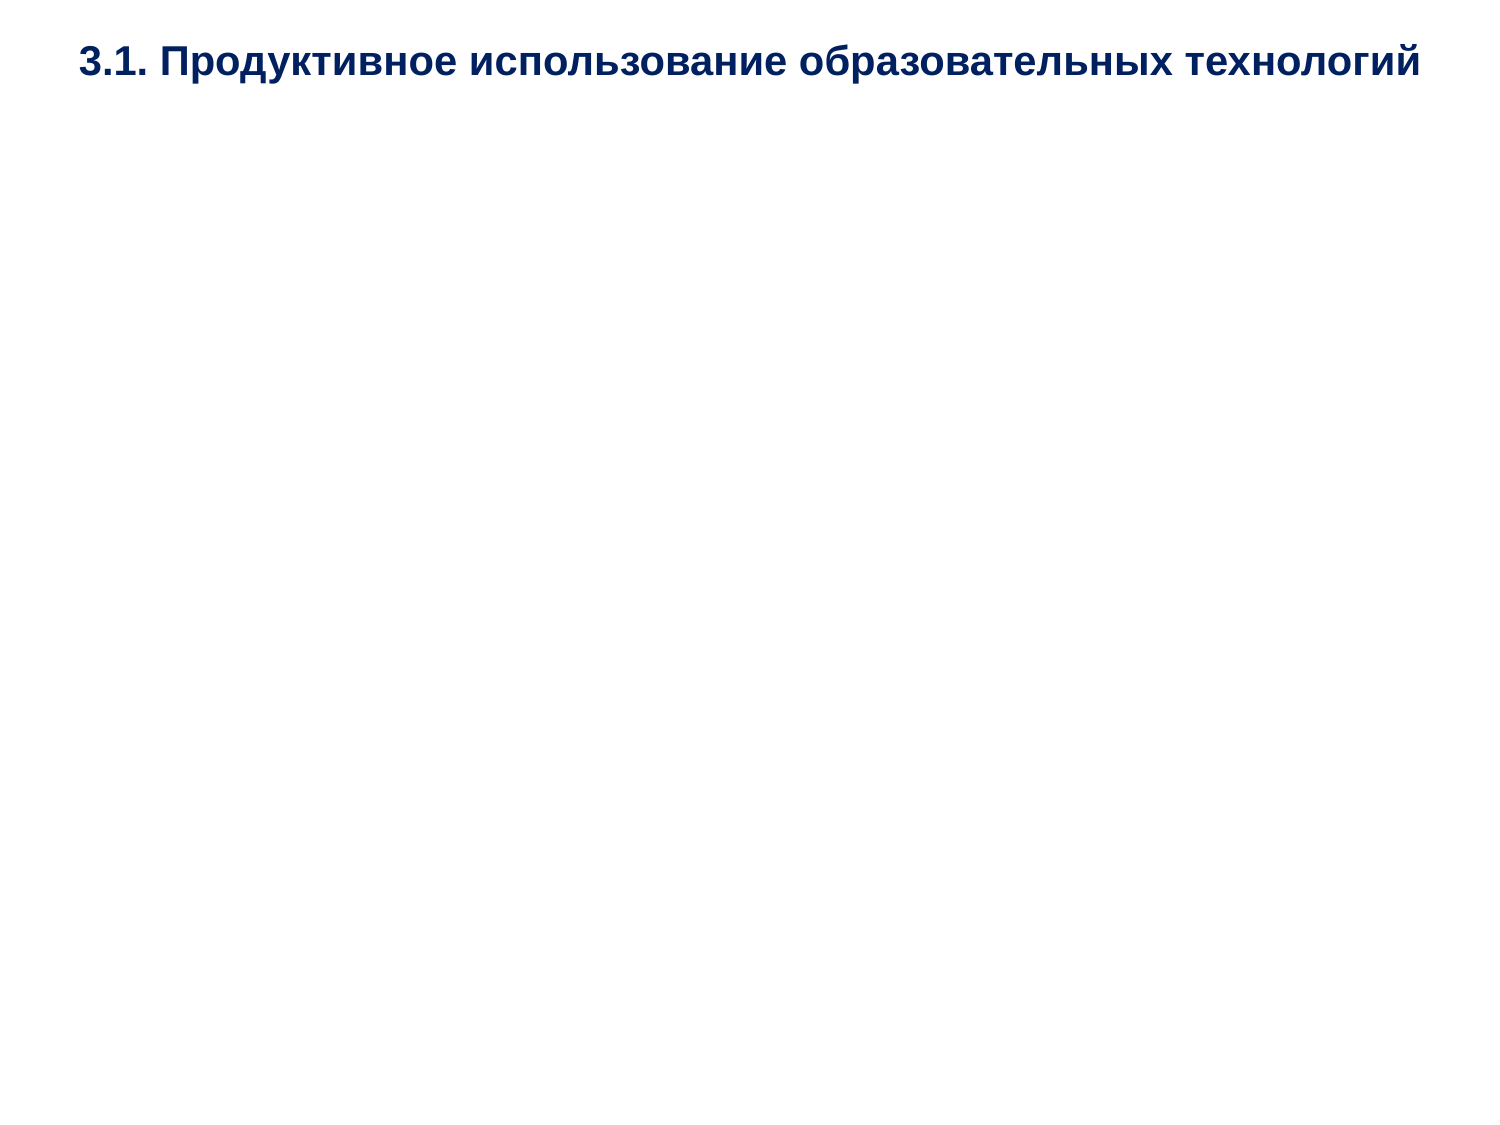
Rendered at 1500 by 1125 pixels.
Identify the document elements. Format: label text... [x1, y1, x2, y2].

title 3.1. Продуктивное использование образовательных технологий [53, 4, 1459, 114]
